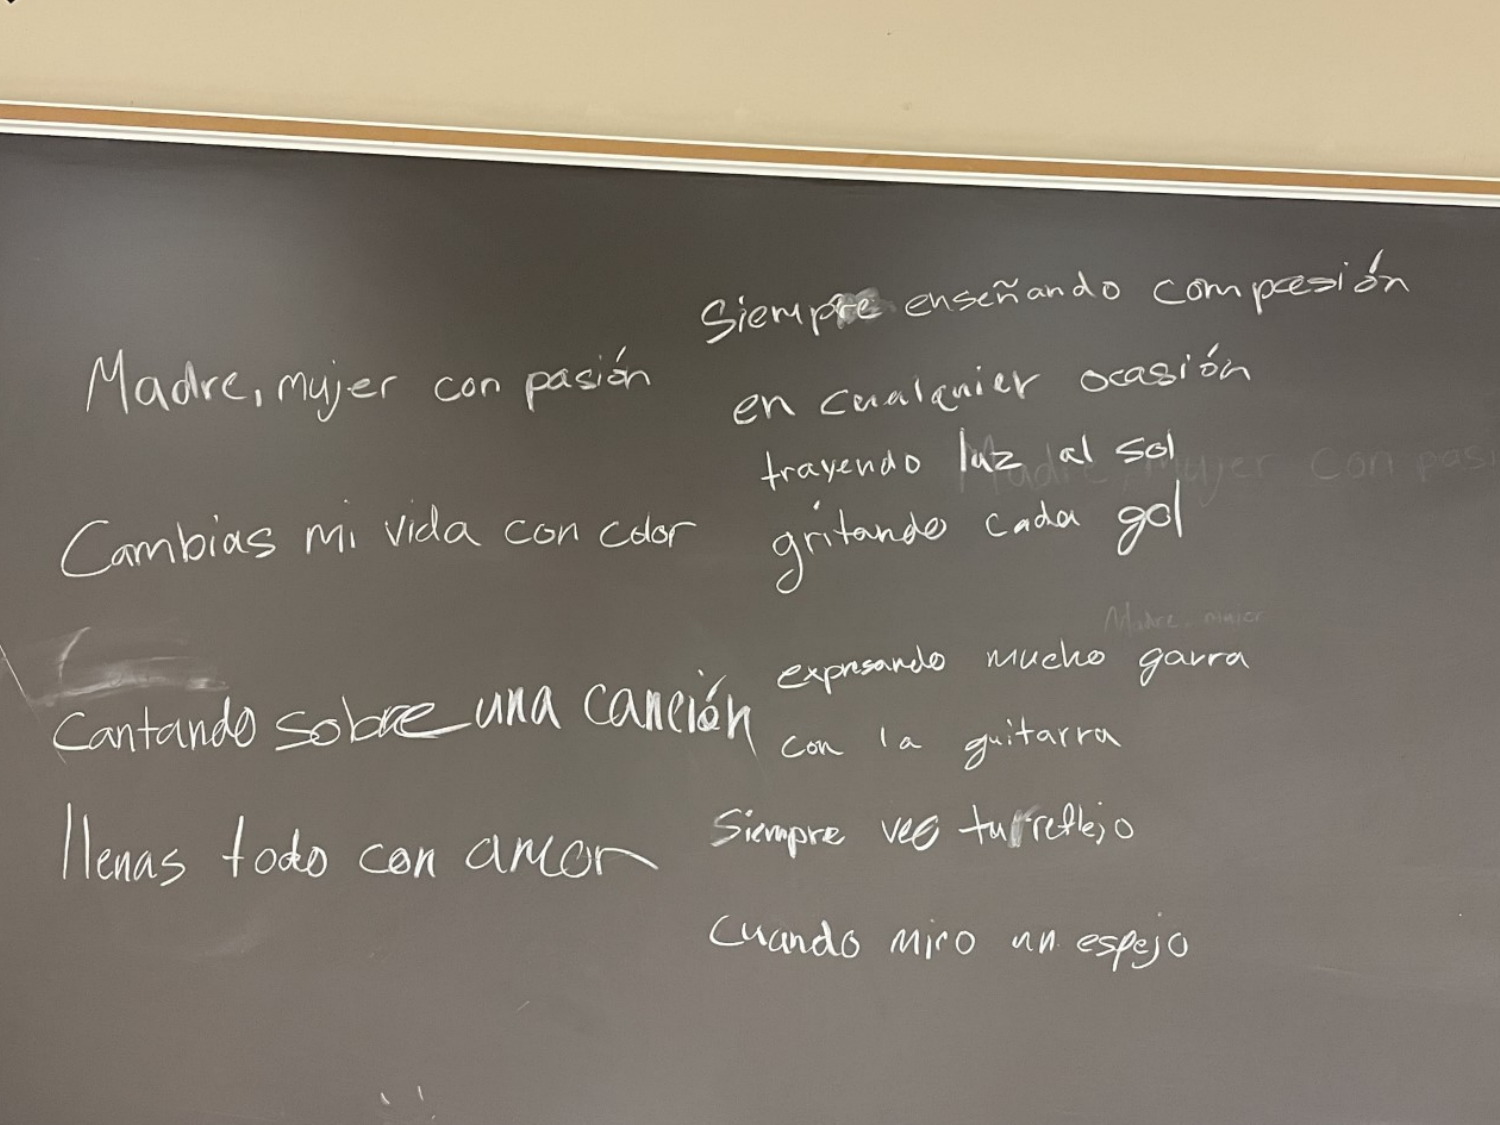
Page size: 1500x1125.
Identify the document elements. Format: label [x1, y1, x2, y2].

list [0, 0, 1500, 1125]
